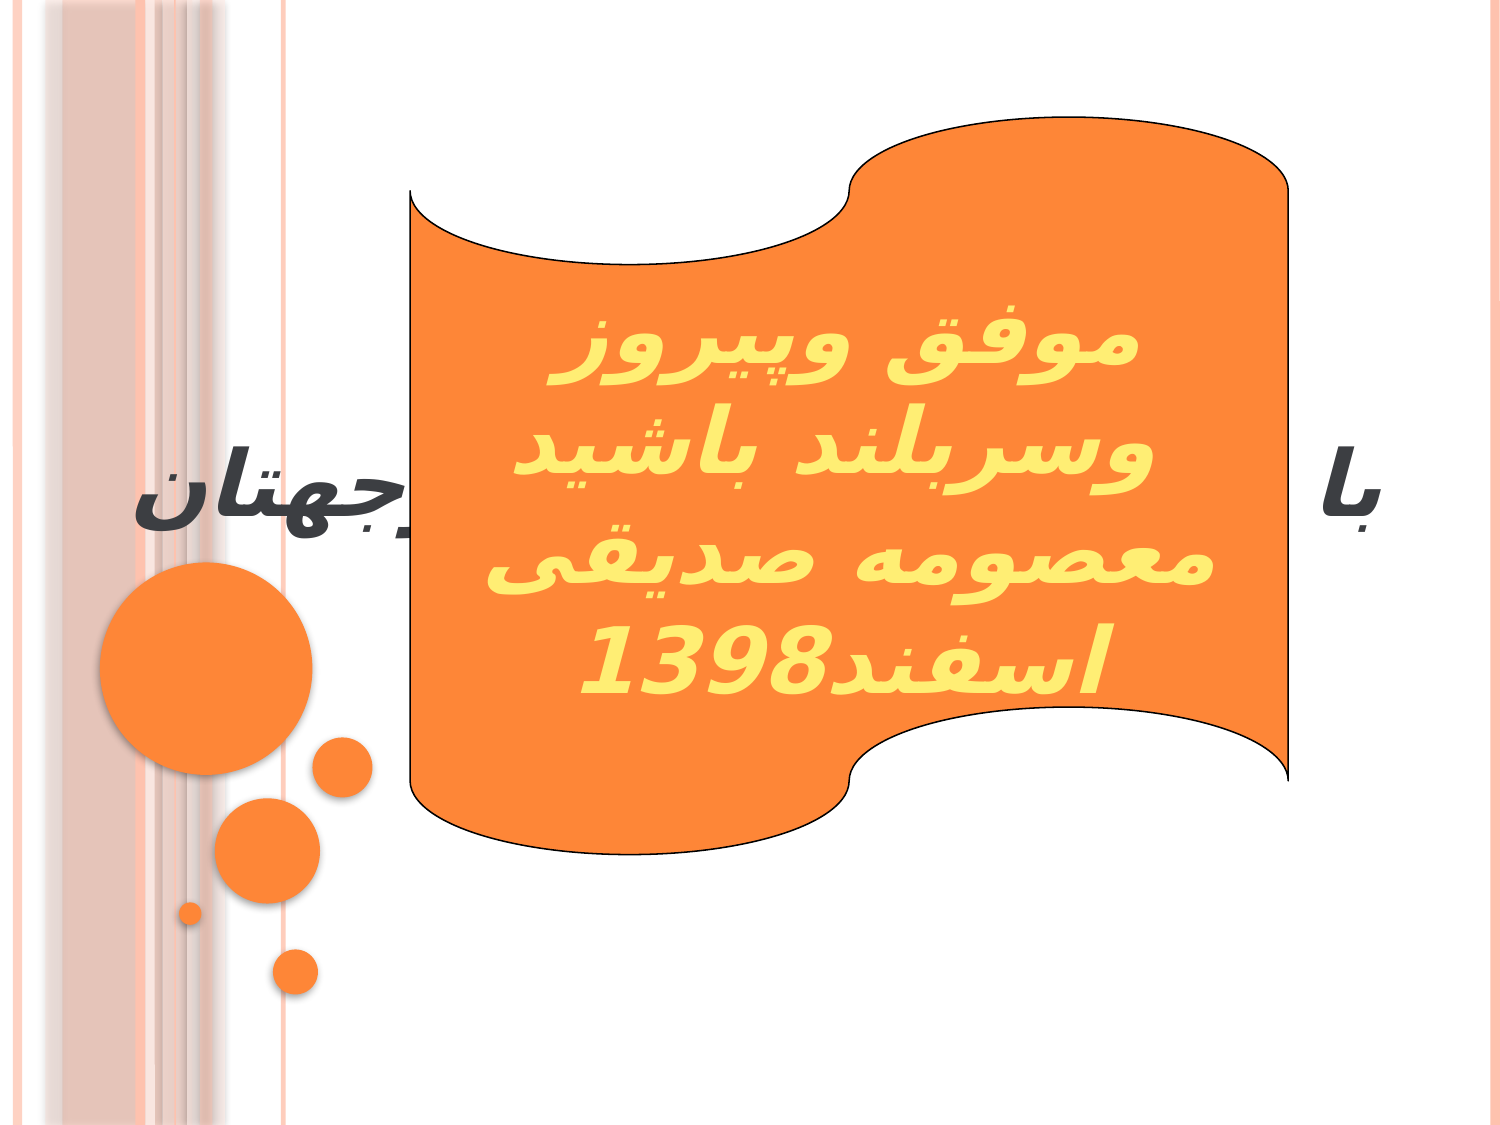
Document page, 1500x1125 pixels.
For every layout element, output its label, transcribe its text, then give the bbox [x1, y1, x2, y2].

subtitle با سپاس فراوان از توجهتان [62, 50, 1450, 1075]
text_box موفق وپیروز وسربلند باشید معصومه صدیقی اسفند1398 [410, 117, 1289, 855]
